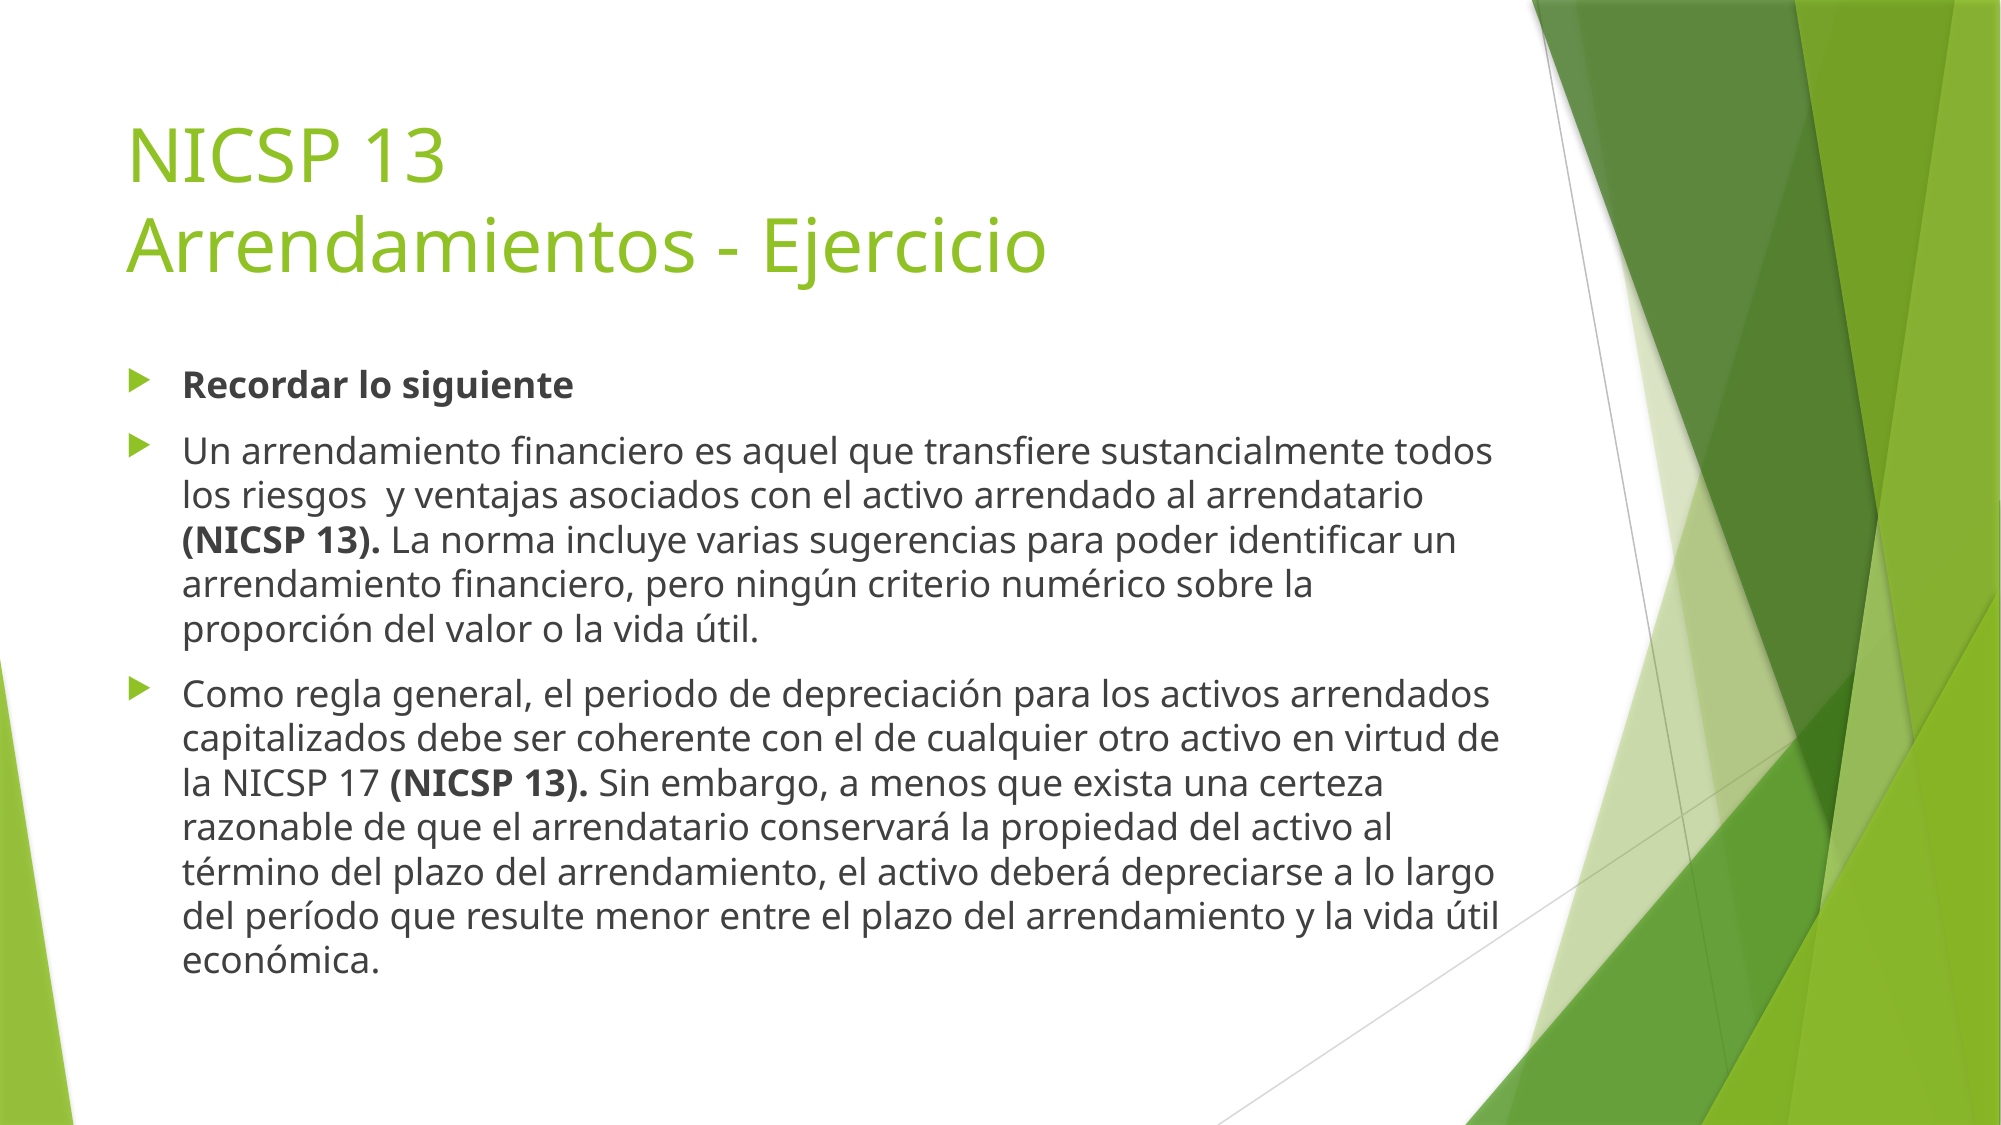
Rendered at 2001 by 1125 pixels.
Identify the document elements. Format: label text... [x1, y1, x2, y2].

title NICSP 13 Arrendamientos - Ejercicio [111, 99, 1522, 317]
list Recordar lo siguiente Un arrendamiento financiero es aquel que transfiere sustancialmente todos los riesgos y ventajas asociados con el activo arrendado al arrendatario (NICSP 13). La norma incluye varias sugerencias para poder identificar un arrendamiento financiero, pero ningún criterio numérico sobre la proporción del valor o la vida útil. Como regla general, el periodo de depreciación para los activos arrendados capitalizados debe ser coherente con el de cualquier otro activo en virtud de la NICSP 17 (NICSP 13). Sin embargo, a menos que exista una certeza razonable de que el arrendatario conservará la propiedad del activo al término del plazo del arrendamiento, el activo deberá depreciarse a lo largo del período que resulte menor entre el plazo del arrendamiento y la vida útil económica. [111, 354, 1522, 992]
